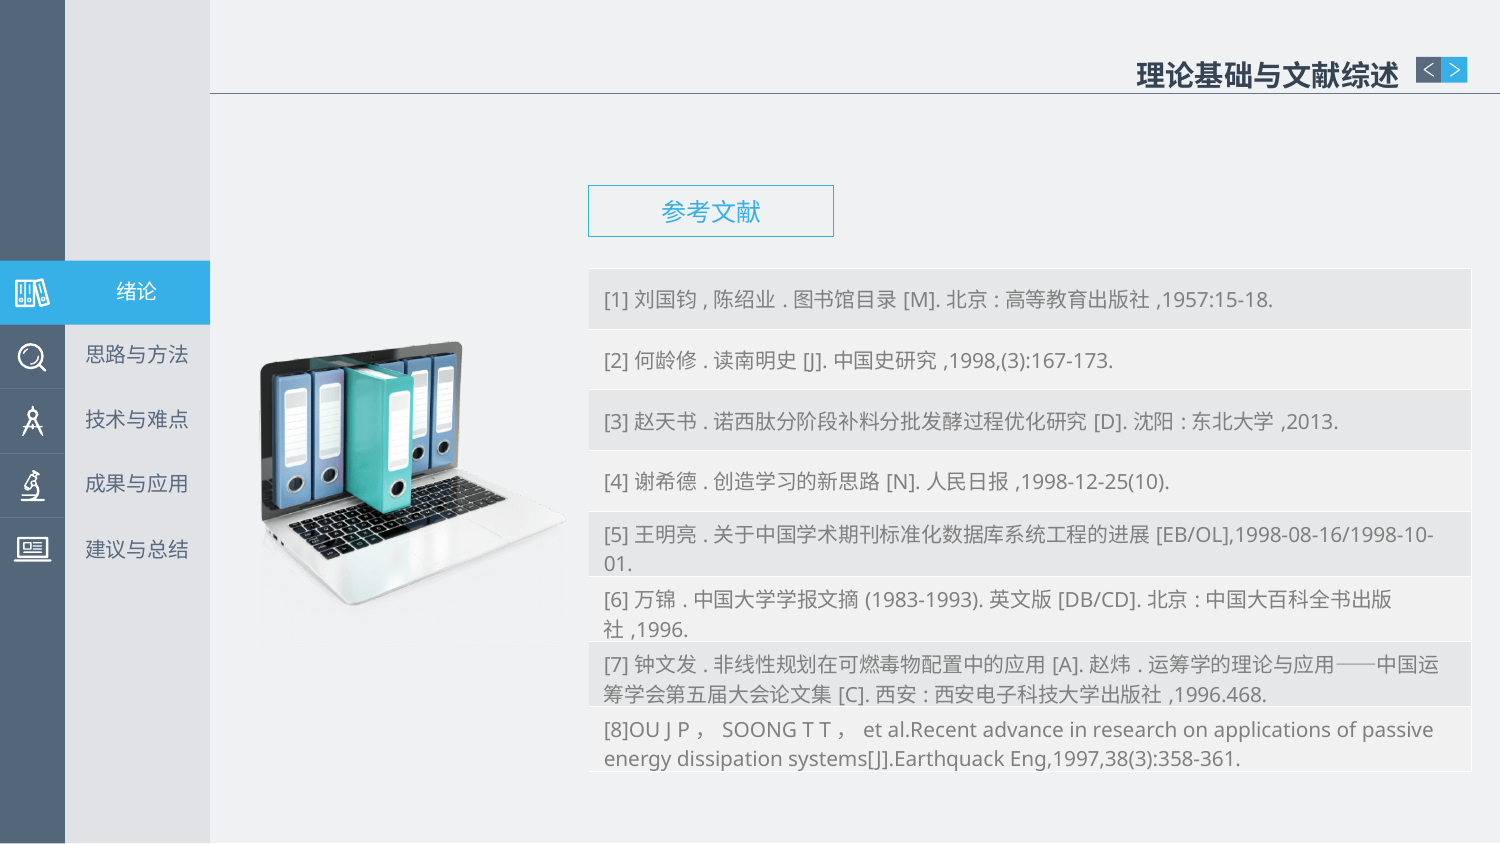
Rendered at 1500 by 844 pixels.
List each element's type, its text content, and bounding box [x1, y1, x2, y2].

text_box 技术与难点 [70, 399, 192, 439]
table_cell [4]谢希德.创造学习的新思路[N].人民日报,1998-12-25(10). [590, 451, 1471, 511]
table_cell [2]何龄修.读南明史[J].中国史研究,1998,(3):167-173. [590, 330, 1471, 389]
text_box 参考文献 [588, 185, 834, 237]
text_box 建议与总结 [70, 529, 192, 569]
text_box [0, 324, 65, 518]
table_cell [7]钟文发.非线性规划在可燃毒物配置中的应用[A].赵炜.运筹学的理论与应用——中国运筹学会第五届大会论文集[C].西安:西安电子科技大学出版社,1996.468. [589, 642, 1471, 706]
text_box 理论基础与文献综述 [962, 40, 1400, 93]
text_box 绪论 [101, 271, 173, 311]
text_box [13, 536, 52, 562]
picture [197, 320, 586, 647]
text_box 思路与方法 [70, 334, 192, 374]
text_box [0, 259, 212, 327]
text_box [1415, 56, 1440, 83]
text_box 成果与应用 [70, 463, 192, 503]
text_box [15, 278, 50, 308]
table_cell [8]OU J P，SOONG T T，et al.Recent advance in research on applications of passive energy dissipation systems[J].Earthquack Eng,1997,38(3):358-361. [589, 707, 1471, 771]
table_cell [5]王明亮.关于中国学术期刊标准化数据库系统工程的进展[EB/OL],1998-08-16/1998-10-01. [590, 512, 1471, 576]
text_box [1441, 56, 1468, 83]
table_cell [6]万锦.中国大学学报文摘(1983-1993).英文版[DB/CD].北京:中国大百科全书出版社,1996. [590, 577, 1471, 641]
table_cell [3]赵天书.诺西肽分阶段补料分批发酵过程优化研究[D].沈阳:东北大学,2013. [590, 390, 1471, 450]
table_header [1]刘国钧,陈绍业.图书馆目录[M].北京:高等教育出版社,1957:15-18. [589, 269, 1471, 329]
